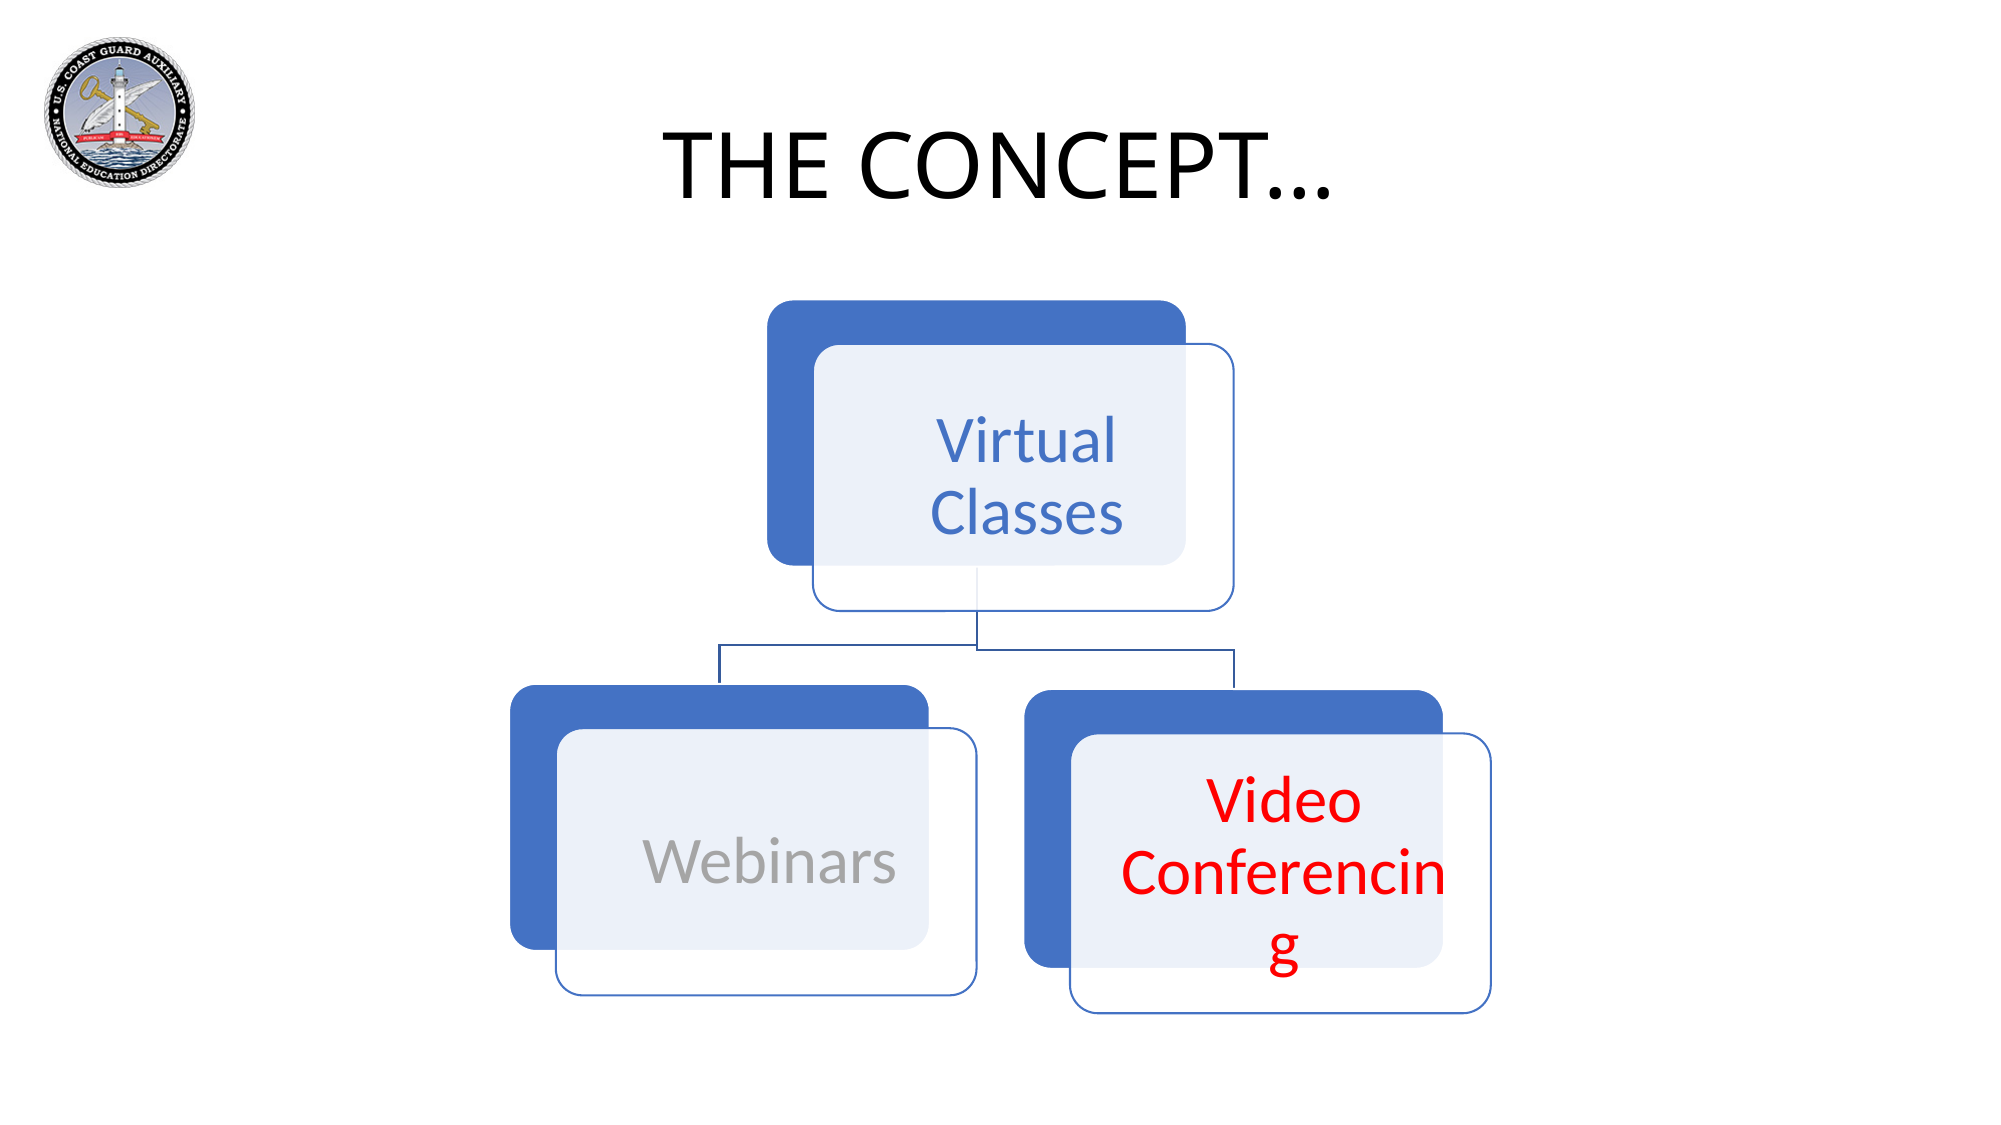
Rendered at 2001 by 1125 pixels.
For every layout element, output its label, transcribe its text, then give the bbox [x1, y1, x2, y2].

title THE CONCEPT… [137, 59, 1863, 278]
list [137, 299, 1863, 1014]
picture [44, 37, 195, 188]
